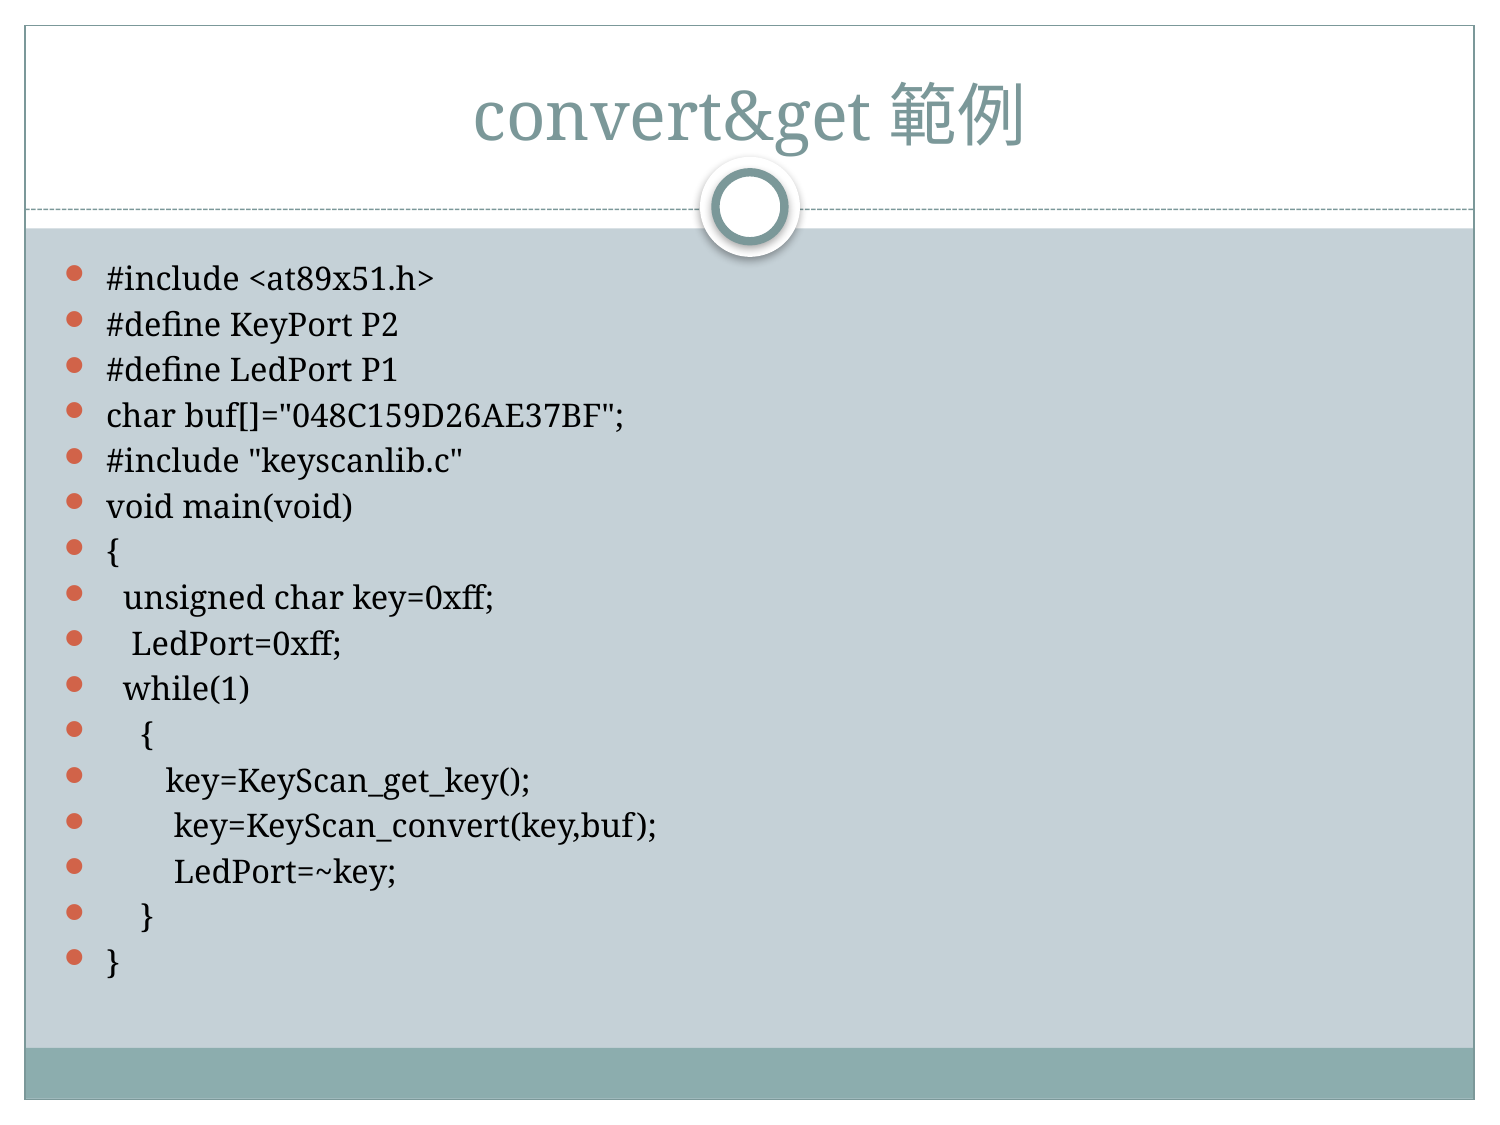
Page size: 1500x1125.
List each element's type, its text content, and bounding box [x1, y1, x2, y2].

list #include <at89x51.h> #define KeyPort P2 #define LedPort P1 char buf[]="048C159D26AE37BF"; #include "keyscanlib.c" void main(void) { unsigned char key=0xff; LedPort=0xff; while(1) { key=KeyScan_get_key(); key=KeyScan_convert(key,buf); LedPort=~key; } } [49, 250, 1445, 1001]
title convert&get範例 [49, 37, 1450, 162]
